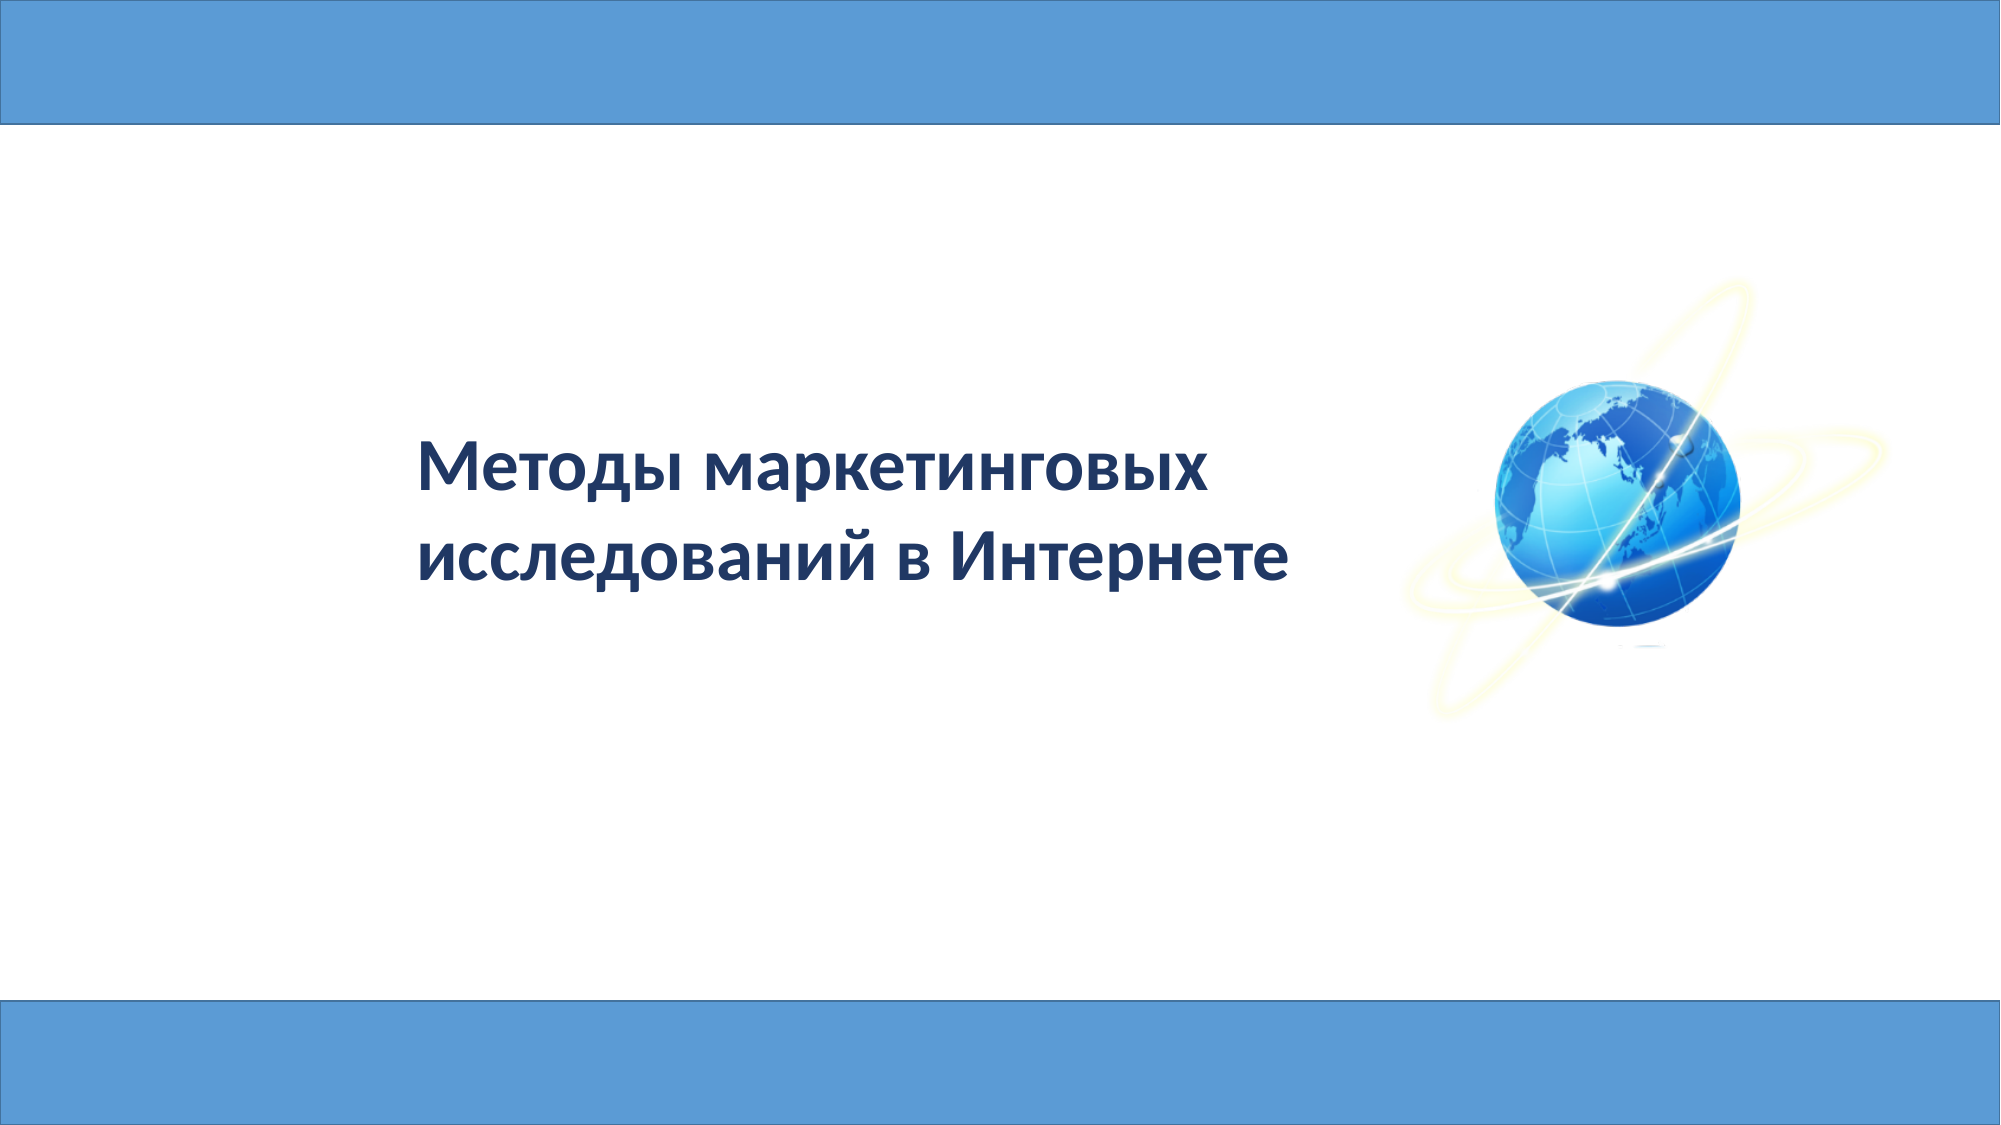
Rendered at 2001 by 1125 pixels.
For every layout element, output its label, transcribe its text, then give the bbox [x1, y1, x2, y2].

text_box [0, 0, 2000, 125]
text_box [0, 1000, 2000, 1125]
text_box Методы маркетинговых исследований в Интернете [401, 408, 1398, 603]
picture [1398, 275, 1893, 724]
